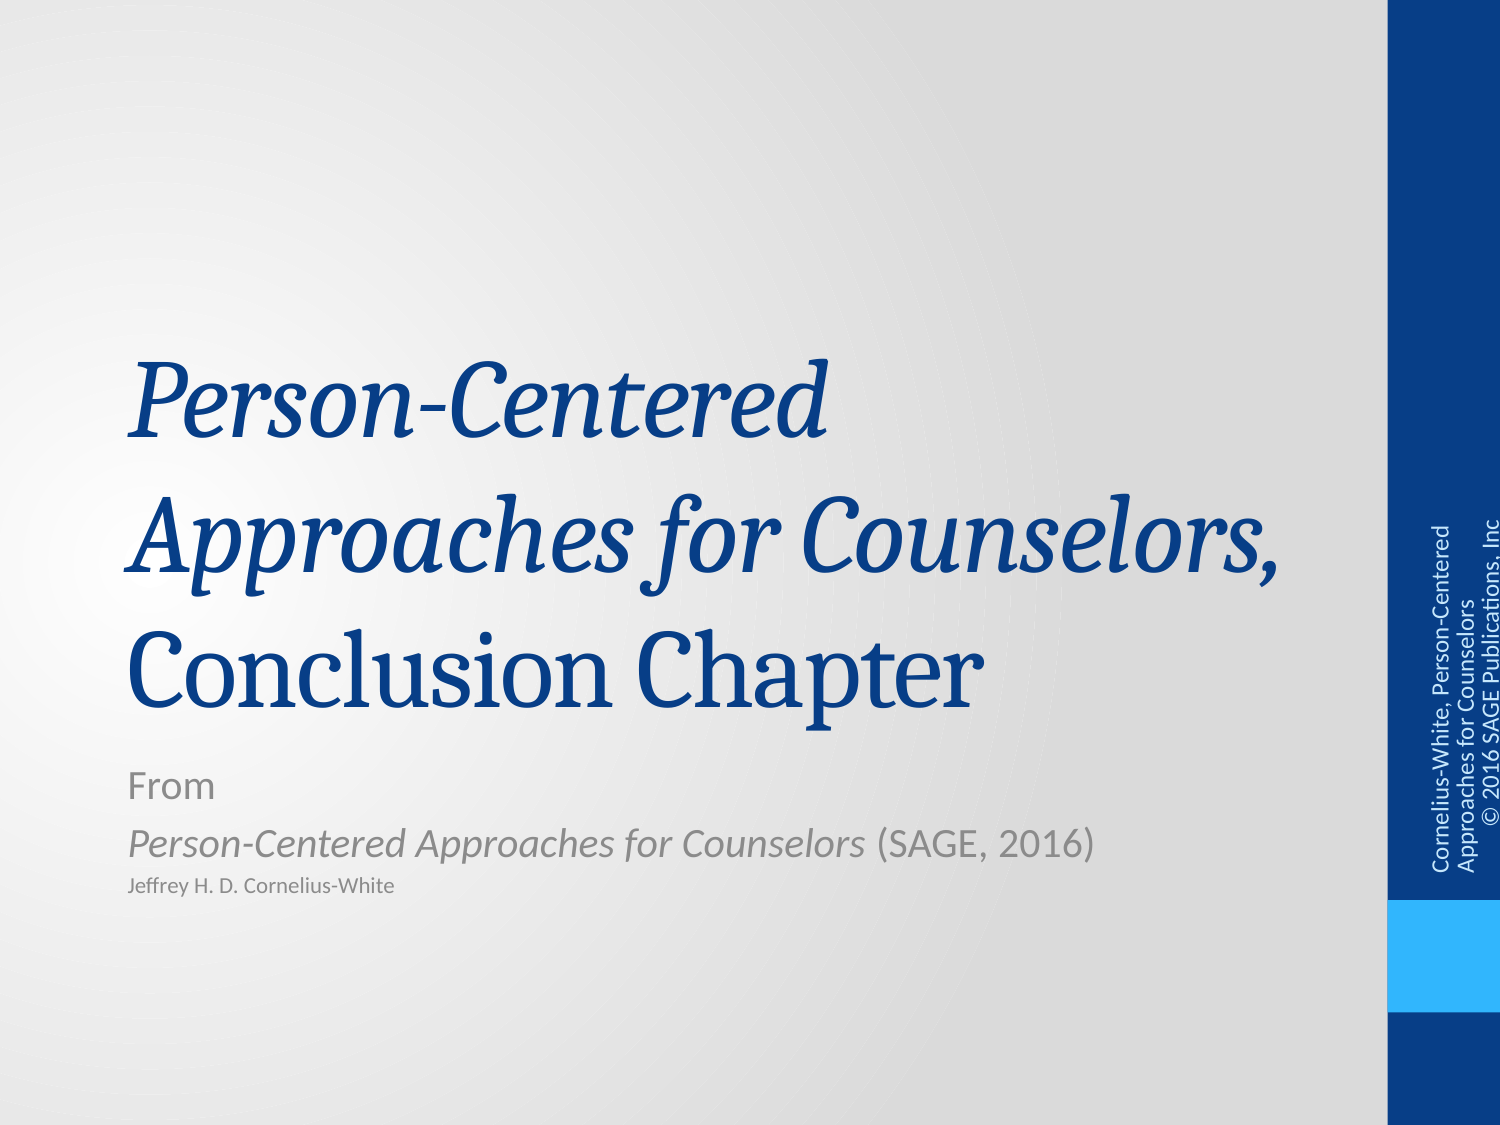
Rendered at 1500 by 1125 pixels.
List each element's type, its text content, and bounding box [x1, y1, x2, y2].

subtitle From Person-Centered Approaches for Counselors (SAGE, 2016) Jeffrey H. D. Cornelius-White [112, 750, 1173, 925]
footer Cornelius-White, Person-Centered Approaches for Counselors © 2016 SAGE Publications, Inc. [1408, 500, 1469, 889]
title Person-Centered Approaches for Counselors, Conclusion Chapter [112, 312, 1350, 738]
